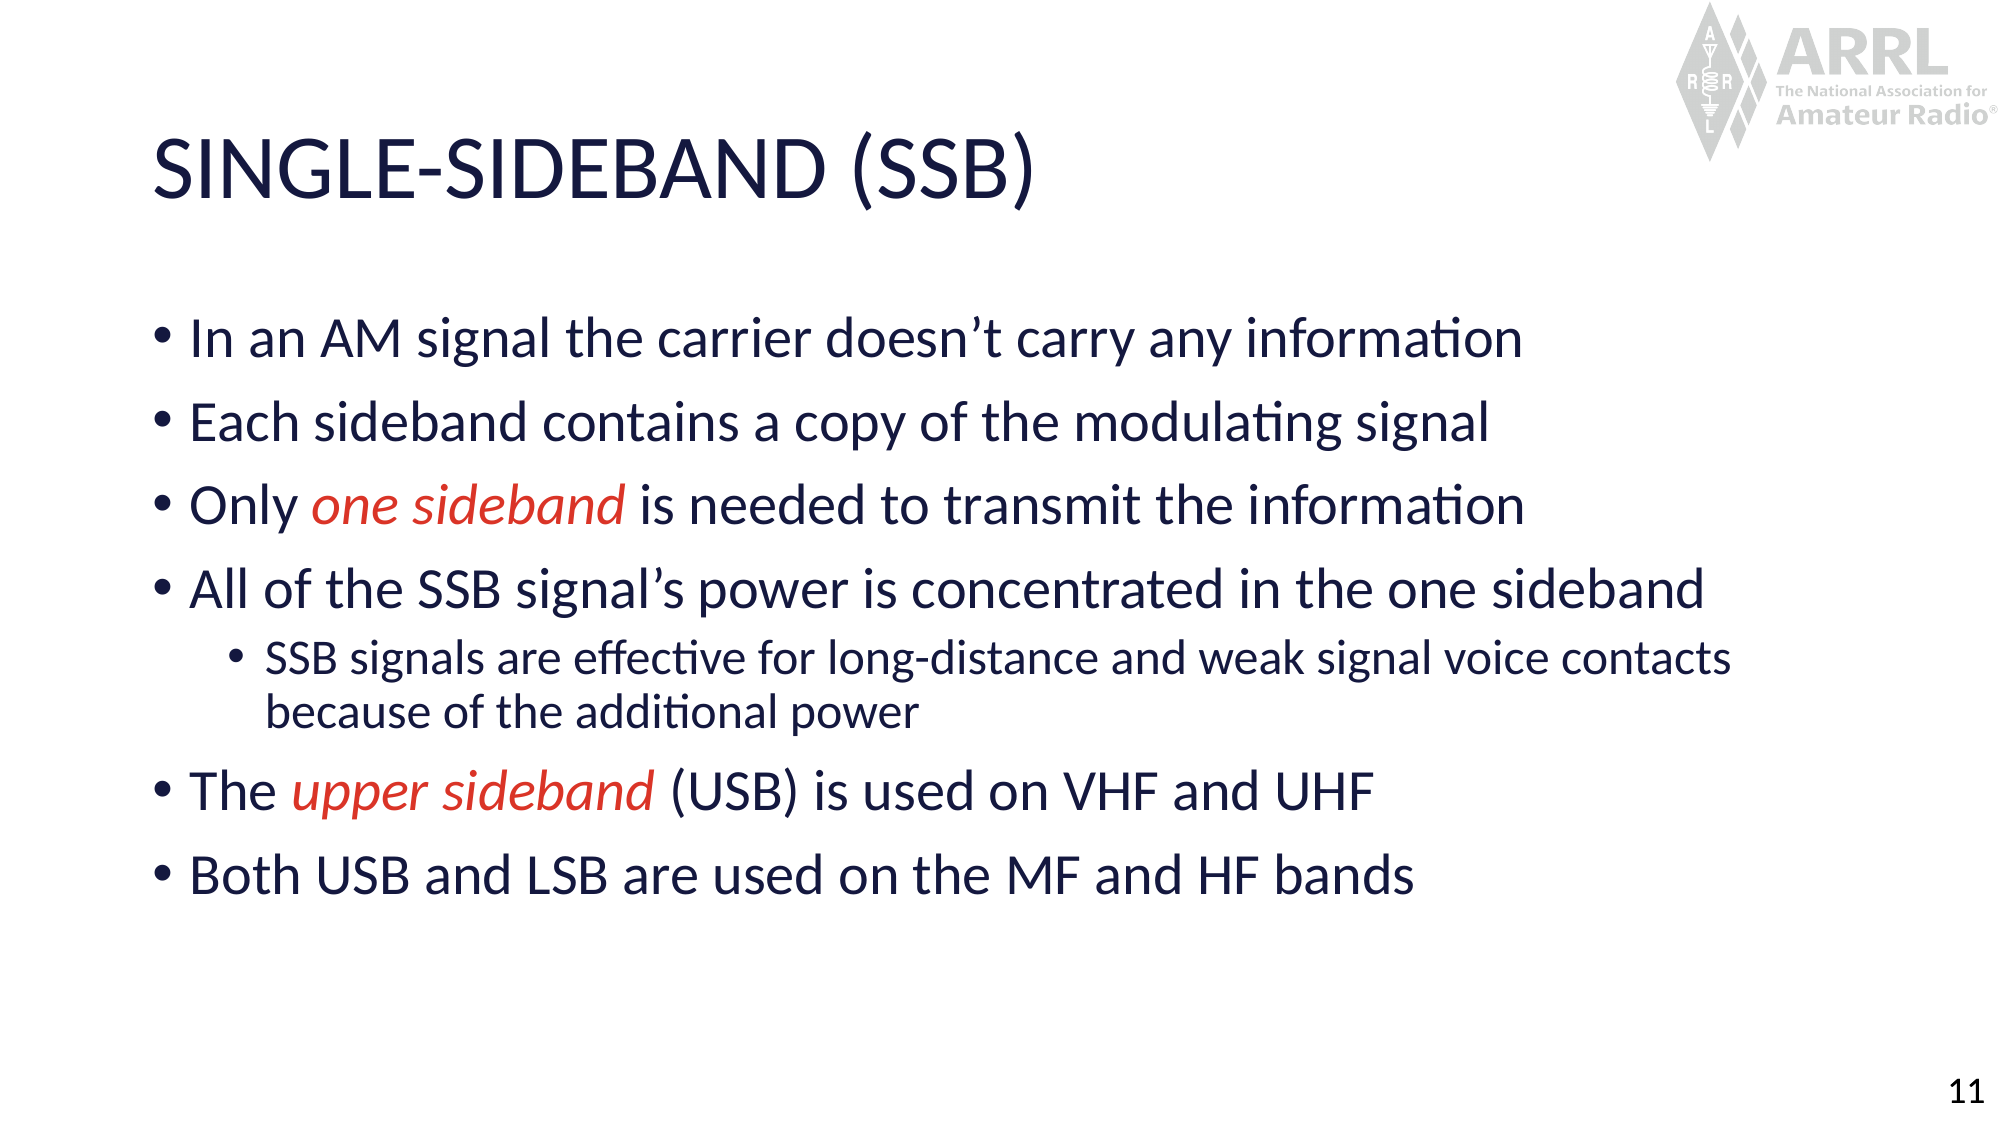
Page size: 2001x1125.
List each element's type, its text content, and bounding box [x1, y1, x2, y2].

list In an AM signal the carrier doesn’t carry any information Each sideband contains a copy of the modulating signal Only one sideband is needed to transmit the information All of the SSB signal’s power is concentrated in the one sideband SSB signals are effective for long-distance and weak signal voice contacts because of the additional power The upper sideband (USB) is used on VHF and UHF Both USB and LSB are used on the MF and HF bands [137, 299, 1863, 1014]
title SINGLE-SIDEBAND (SSB) [137, 59, 1863, 278]
picture [1674, 0, 2000, 164]
